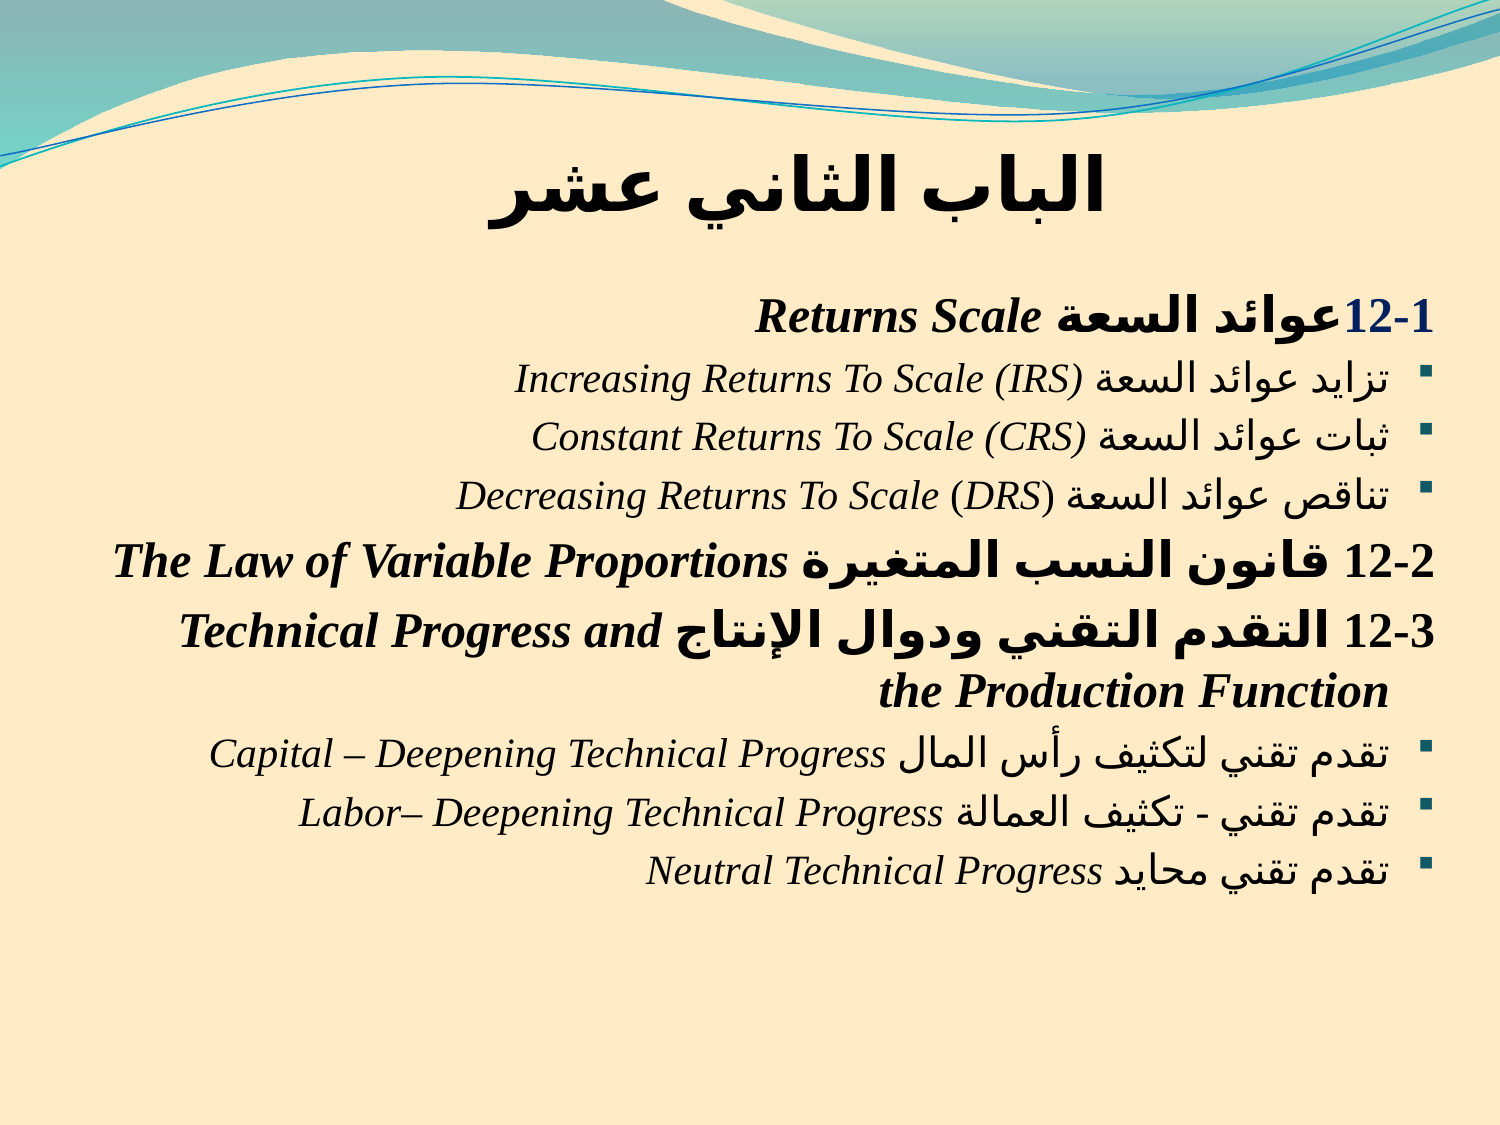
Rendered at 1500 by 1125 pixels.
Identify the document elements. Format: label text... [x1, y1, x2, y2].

list 12-1عوائد السعة Returns Scale تزايد عوائد السعة Increasing Returns To Scale (IRS) ثبات عوائد السعة Constant Returns To Scale (CRS) تناقص عوائد السعة Decreasing Returns To Scale (DRS) 12-2 قانون النسب المتغيرة The Law of Variable Proportions 12-3 التقدم التقني ودوال الإنتاج Technical Progress and the Production Function تقدم تقني لتكثيف رأس المال Capital – Deepening Technical Progress تقدم تقني - تكثيف العمالة Labor– Deepening Technical Progress تقدم تقني محايد Neutral Technical Progress [87, 275, 1450, 1063]
text_box الباب الثاني عشر [248, 110, 1352, 252]
title [75, 115, 1425, 263]
